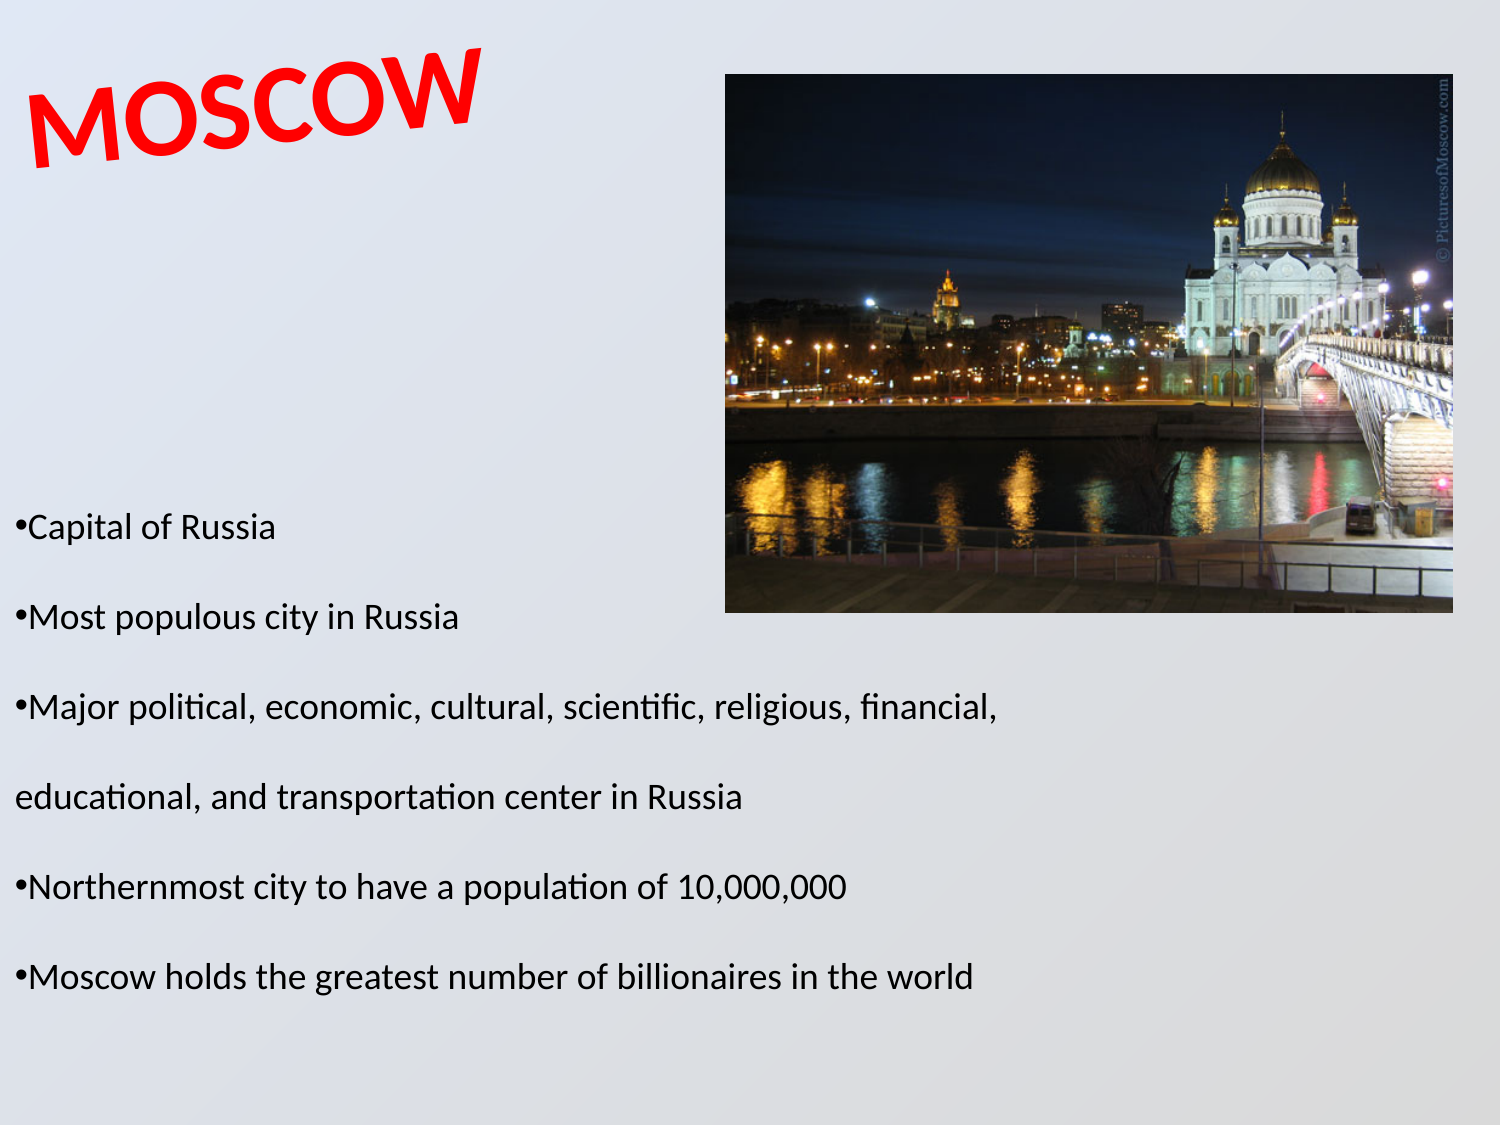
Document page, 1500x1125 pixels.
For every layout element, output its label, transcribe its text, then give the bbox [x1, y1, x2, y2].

picture [724, 74, 1454, 613]
text_box MOSCOW [2, 0, 509, 201]
text_box Capital of Russia Most populous city in Russia Major political, economic, cultural, scientific, religious, financial, educational, and transportation center in Russia Northernmost city to have a population of 10,000,000 Moscow holds the greatest number of billionaires in the world [0, 450, 1200, 1073]
